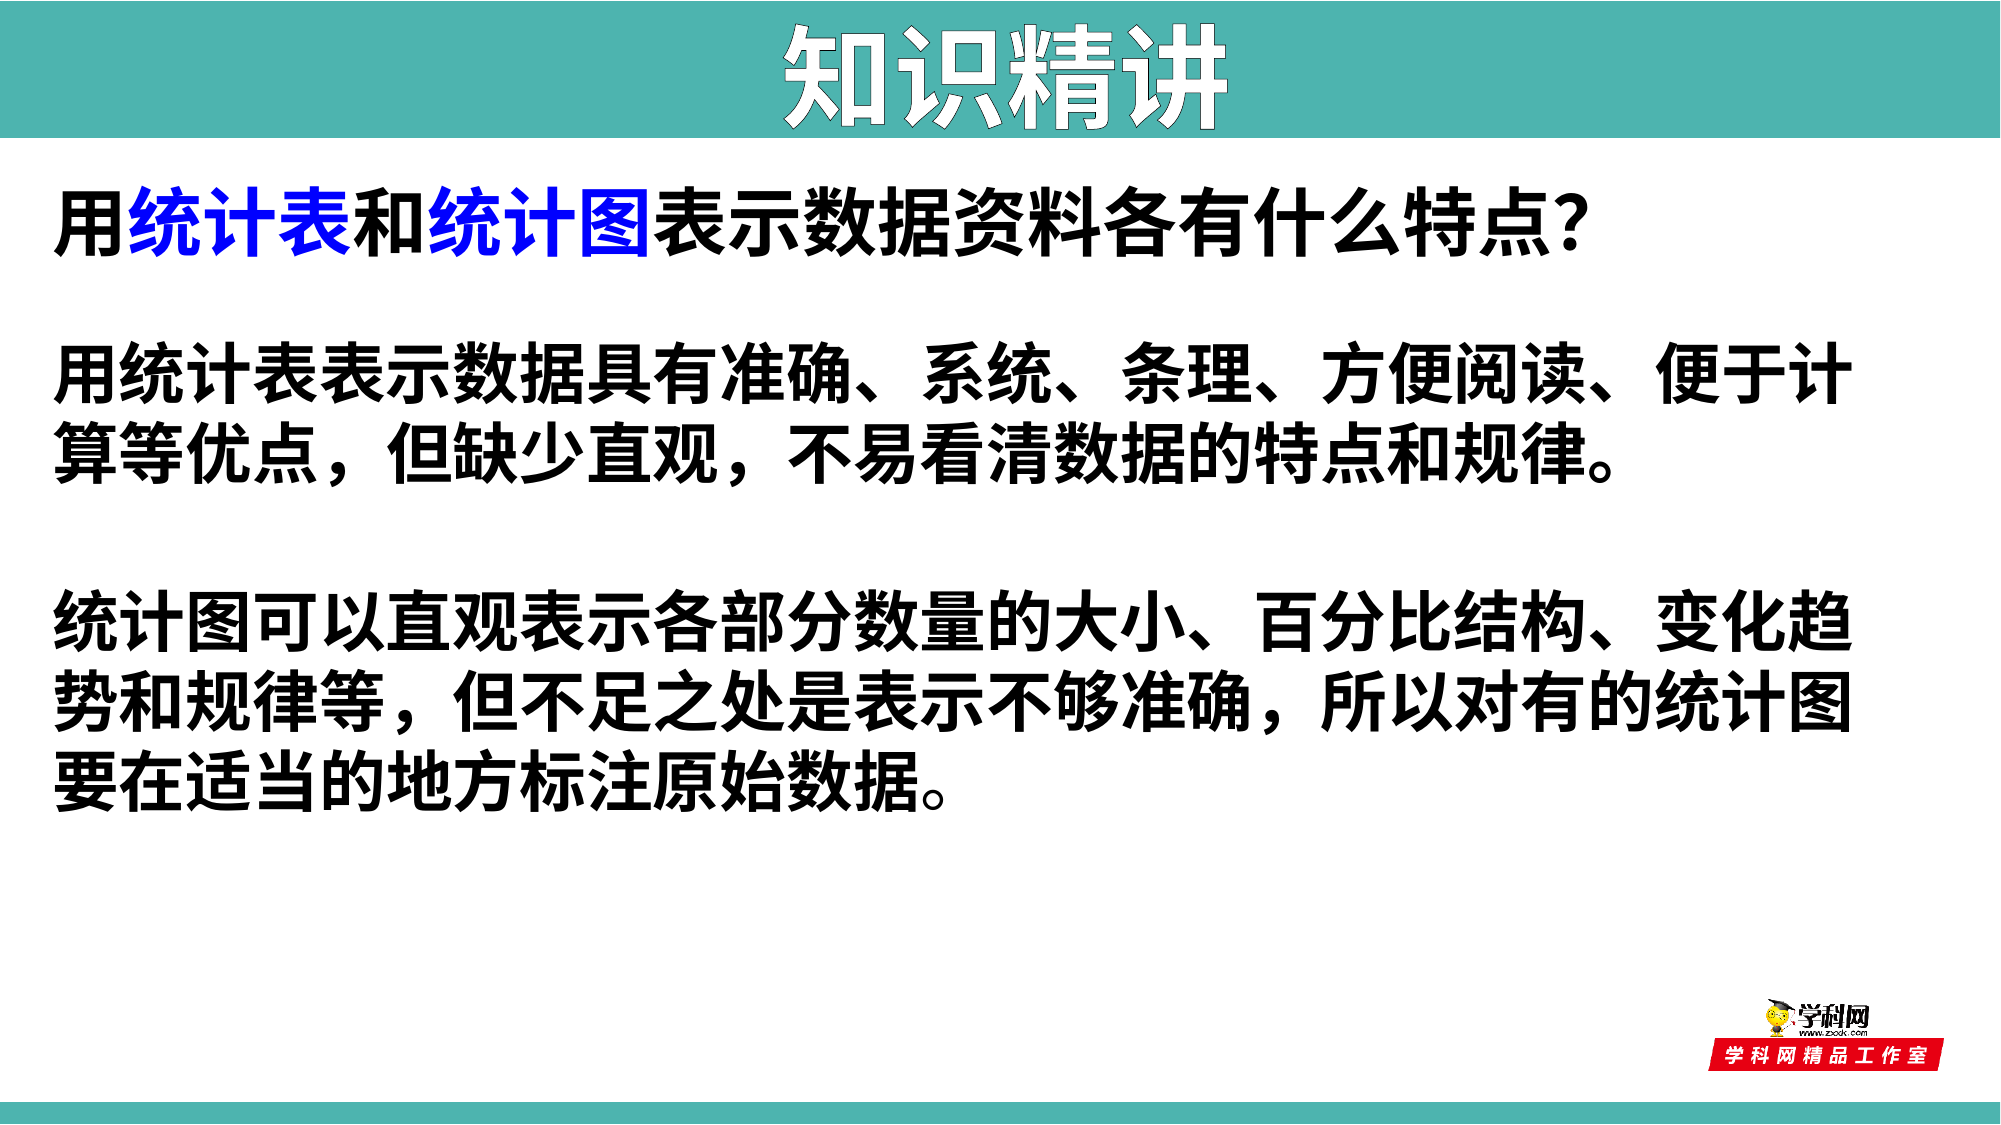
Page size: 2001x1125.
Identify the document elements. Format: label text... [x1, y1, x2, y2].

text_box 用统计表和统计图表示数据资料各有什么特点？ [37, 167, 1674, 273]
text_box 知识精讲 [765, 0, 1247, 150]
text_box 统计图可以直观表示各部分数量的大小、百分比结构、变化趋势和规律等，但不足之处是表示不够准确，所以对有的统计图要在适当的地方标注原始数据。 [37, 572, 1909, 828]
picture [0, 1, 2001, 1124]
text_box 用统计表表示数据具有准确、系统、条理、方便阅读、便于计算等优点，但缺少直观，不易看清数据的特点和规律。 [37, 324, 1909, 500]
